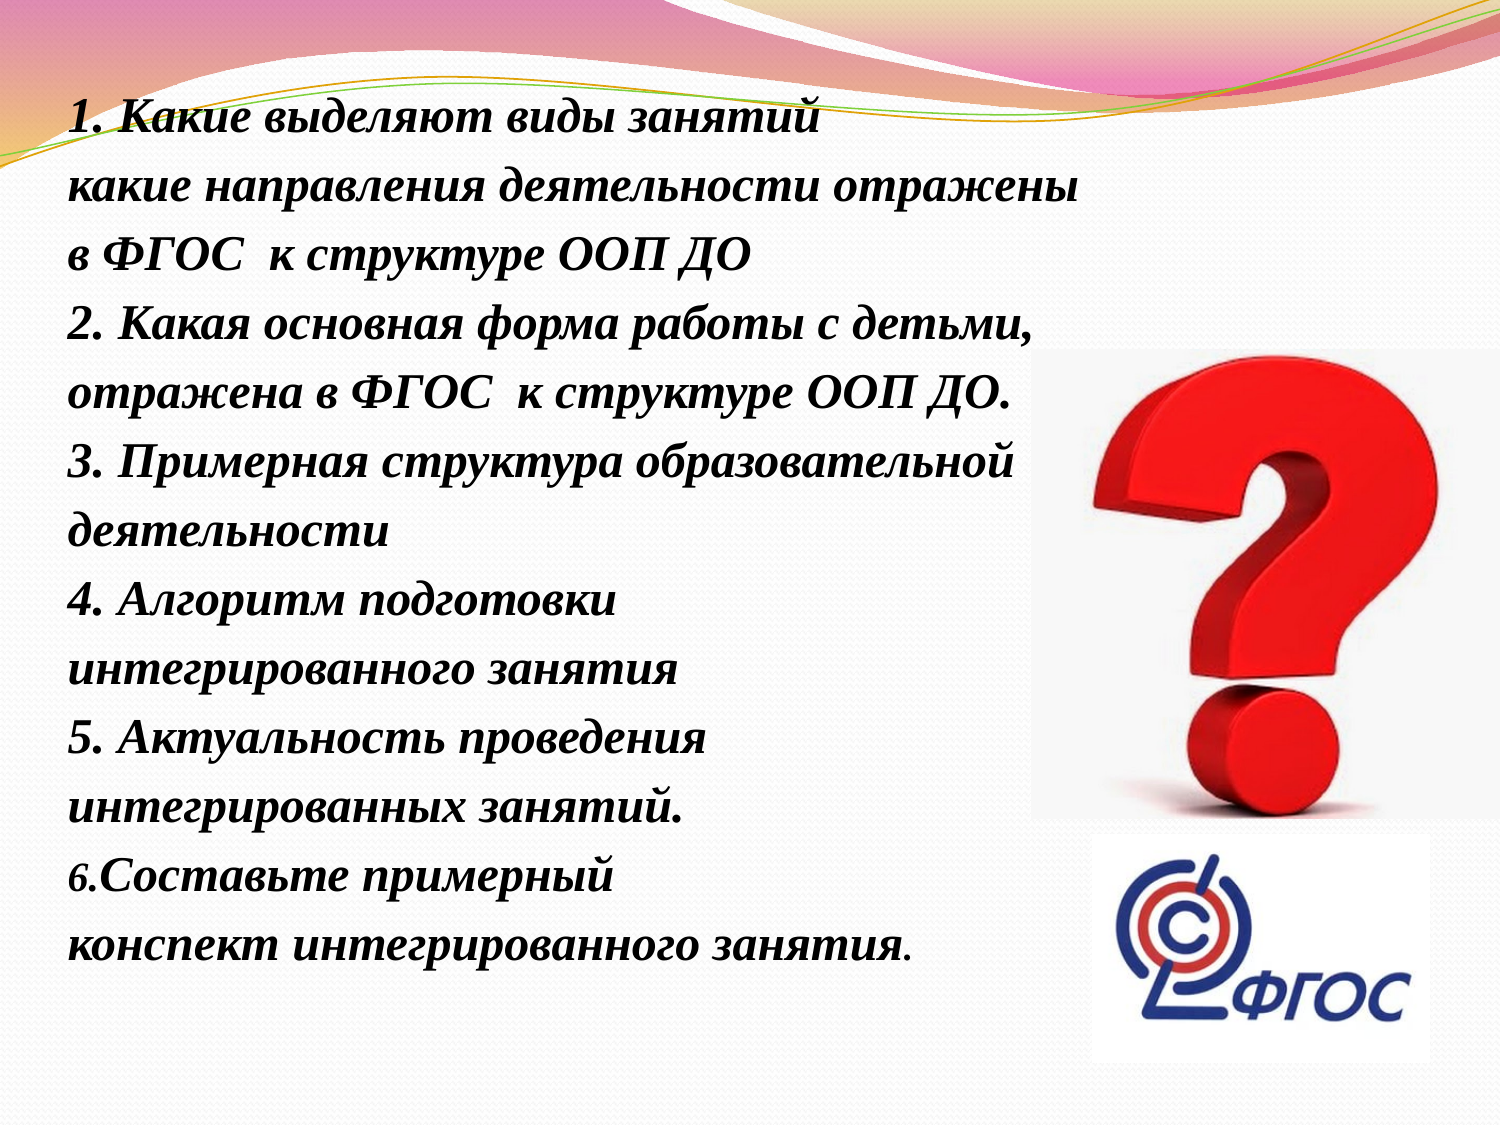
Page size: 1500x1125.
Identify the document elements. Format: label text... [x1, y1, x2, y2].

picture [1092, 833, 1430, 1063]
picture [1031, 349, 1500, 820]
text_box 1. Какие выделяют виды занятий какие направления деятельности отражены в ФГОС к структуре ООП ДО 2. Какая основная форма работы с детьми, отражена в ФГОС к структуре ООП ДО. 3. Примерная структура образовательной деятельности 4. Алгоритм подготовки интегрированного занятия 5. Актуальность проведения интегрированных занятий. 6.Составьте примерный конспект интегрированного занятия. [53, 66, 1199, 1030]
